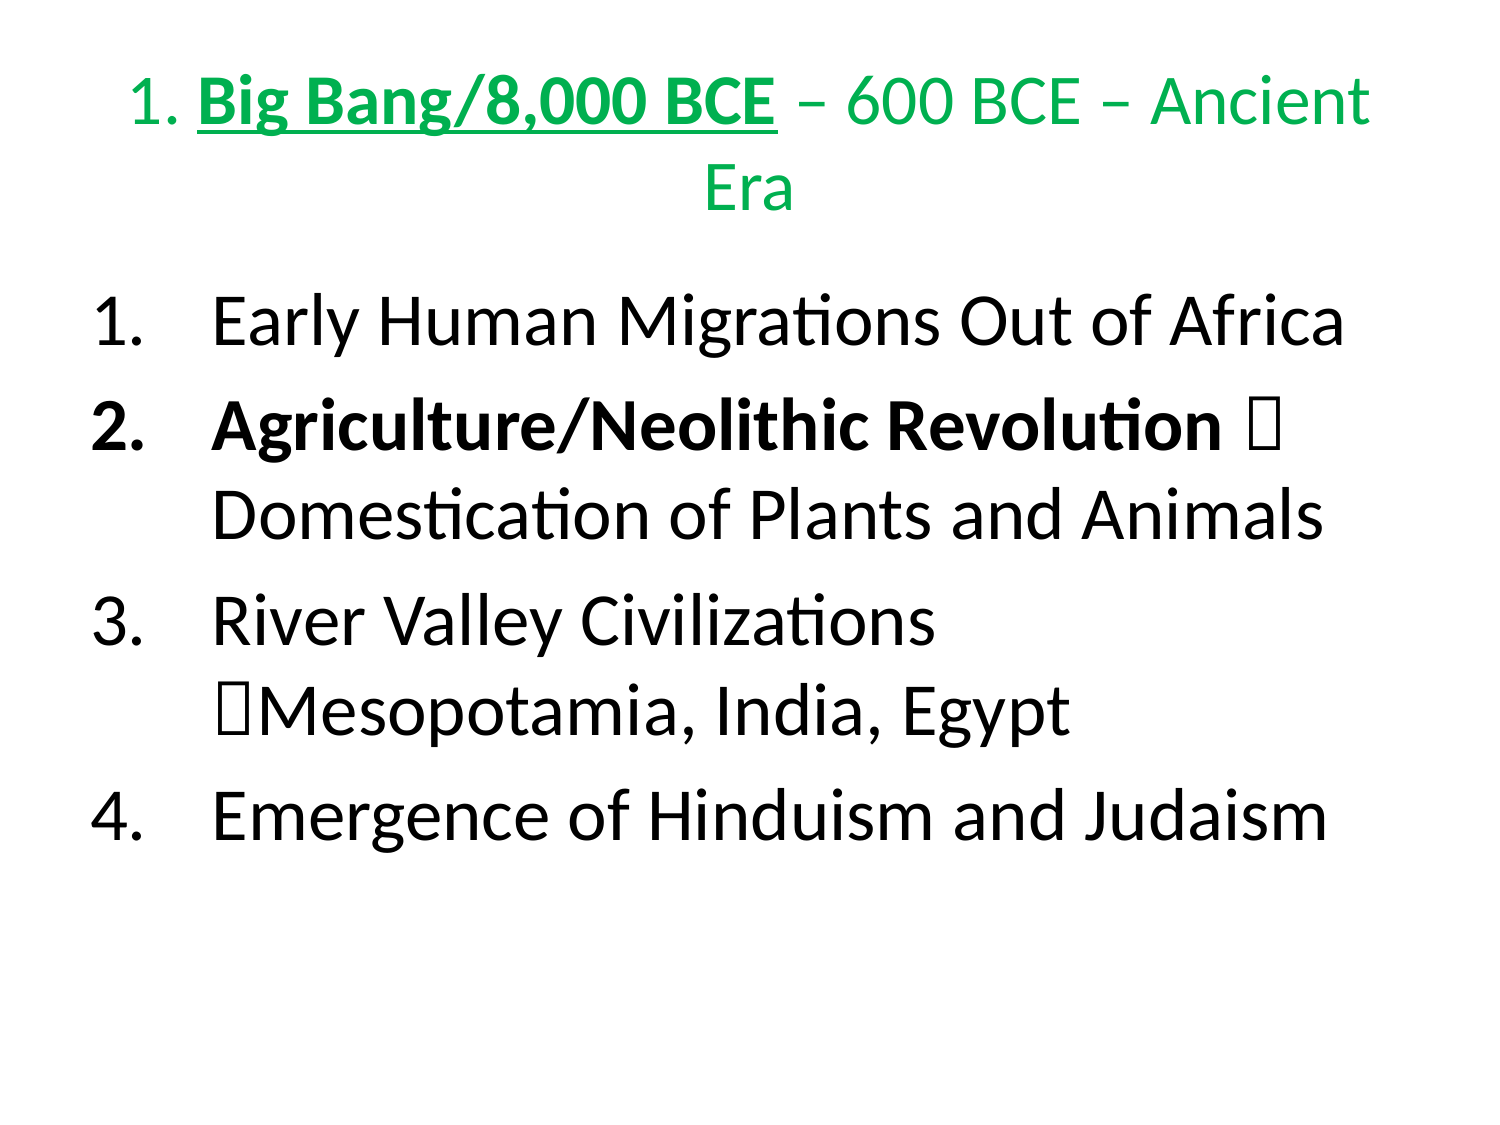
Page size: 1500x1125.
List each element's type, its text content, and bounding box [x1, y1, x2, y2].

list Early Human Migrations Out of Africa Agriculture/Neolithic Revolution  Domestication of Plants and Animals River Valley Civilizations Mesopotamia, India, Egypt Emergence of Hinduism and Judaism [75, 262, 1425, 1005]
title 1. Big Bang/8,000 BCE – 600 BCE – Ancient Era [75, 45, 1425, 233]
